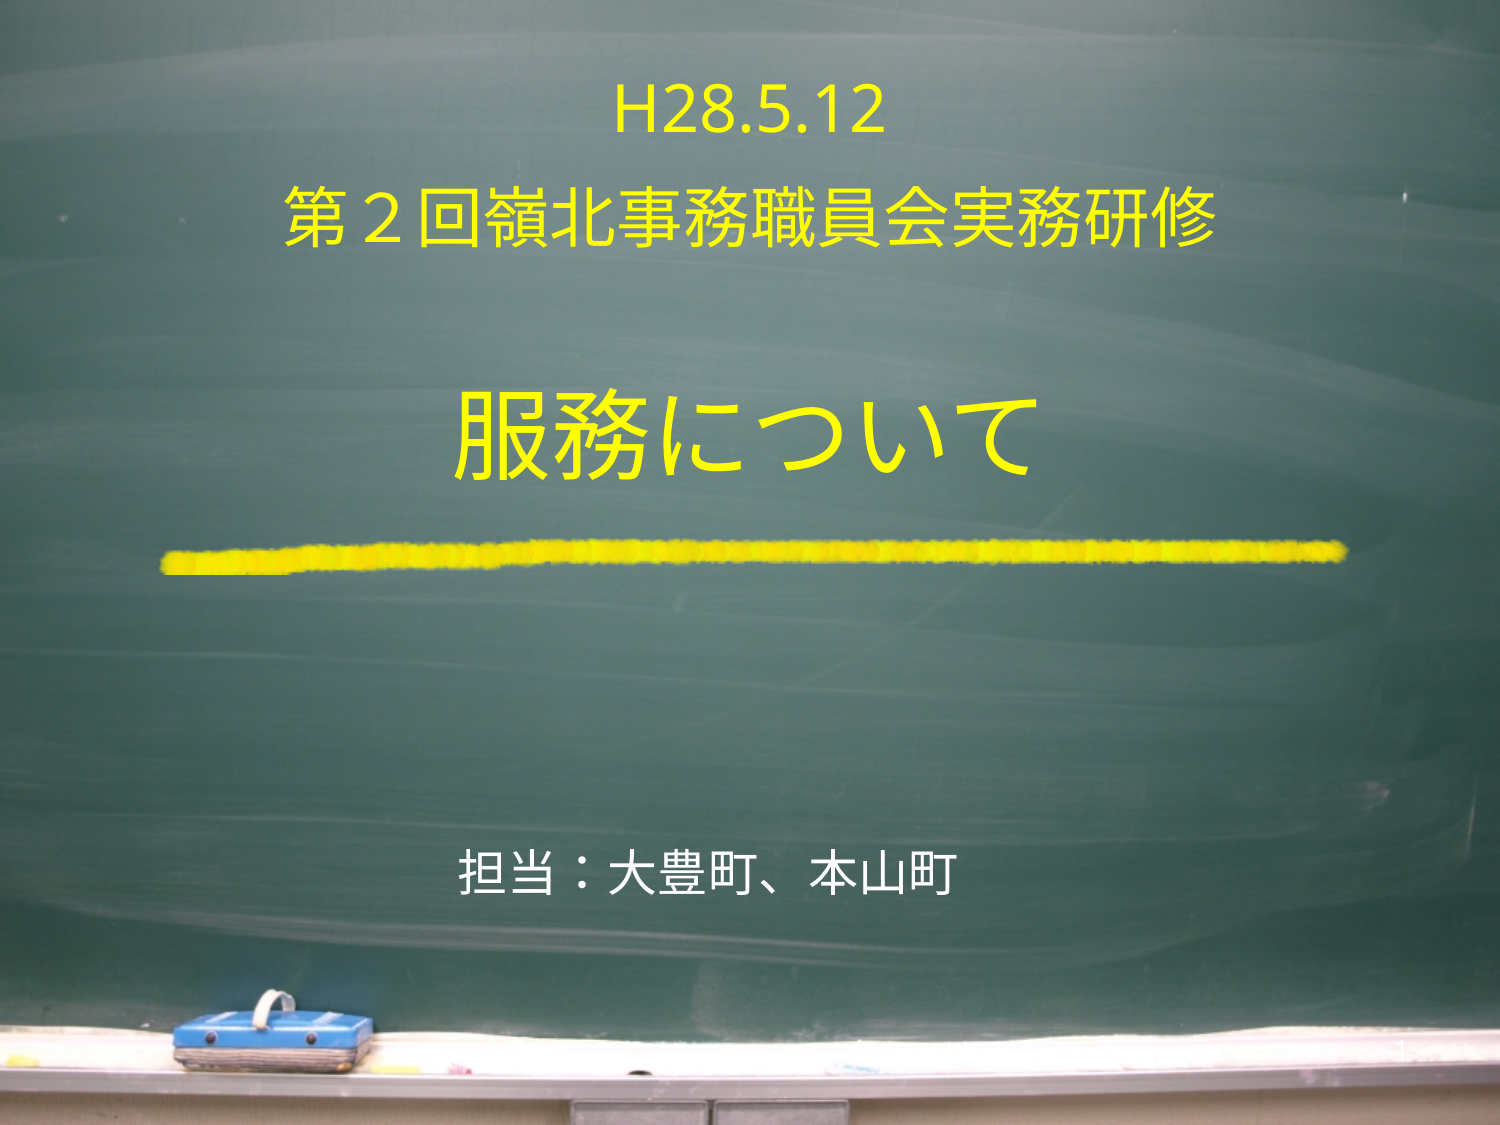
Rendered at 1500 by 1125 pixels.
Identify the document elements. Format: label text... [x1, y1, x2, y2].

slide_number 1 [1074, 1024, 1425, 1103]
title 服務について [112, 349, 1388, 516]
text_box H28.5.12 第２回嶺北事務職員会実務研修 [41, 42, 1459, 181]
picture [0, 0, 1500, 1125]
subtitle 担当：大豊町、本山町 [442, 822, 1459, 925]
